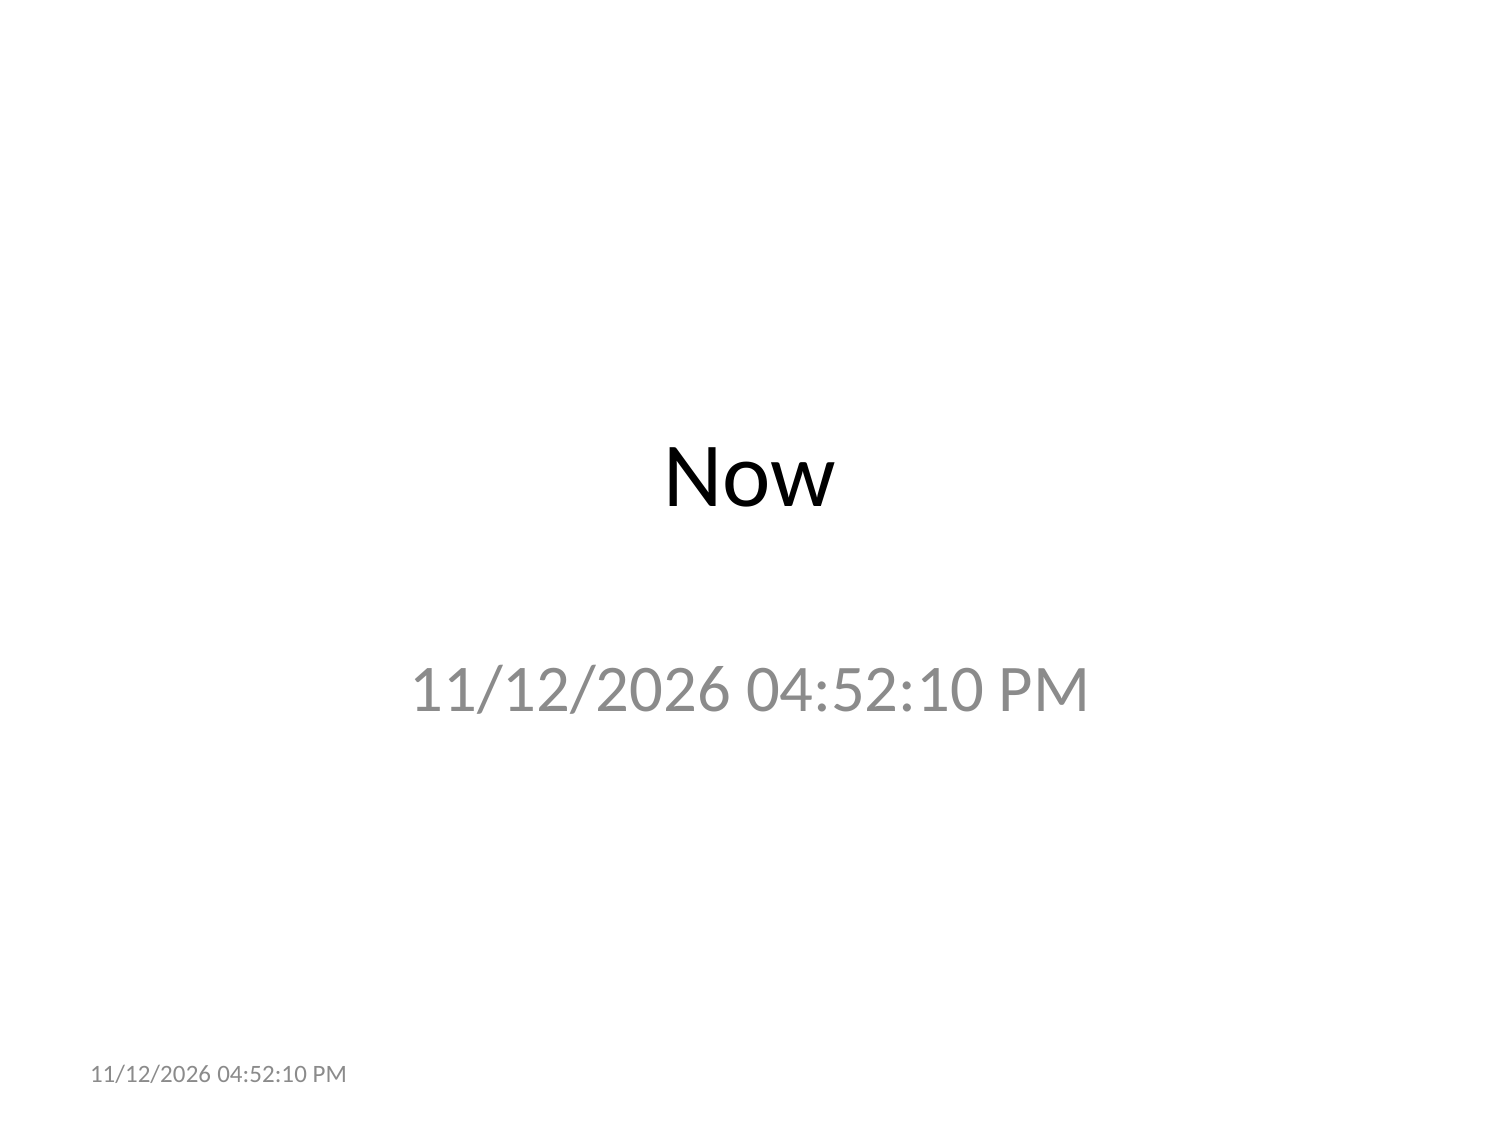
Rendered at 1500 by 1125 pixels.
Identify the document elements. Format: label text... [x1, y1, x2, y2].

subtitle 2011-12-19 10:20:04 AM [225, 637, 1275, 925]
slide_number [75, 1042, 425, 1103]
title Now [112, 349, 1388, 591]
